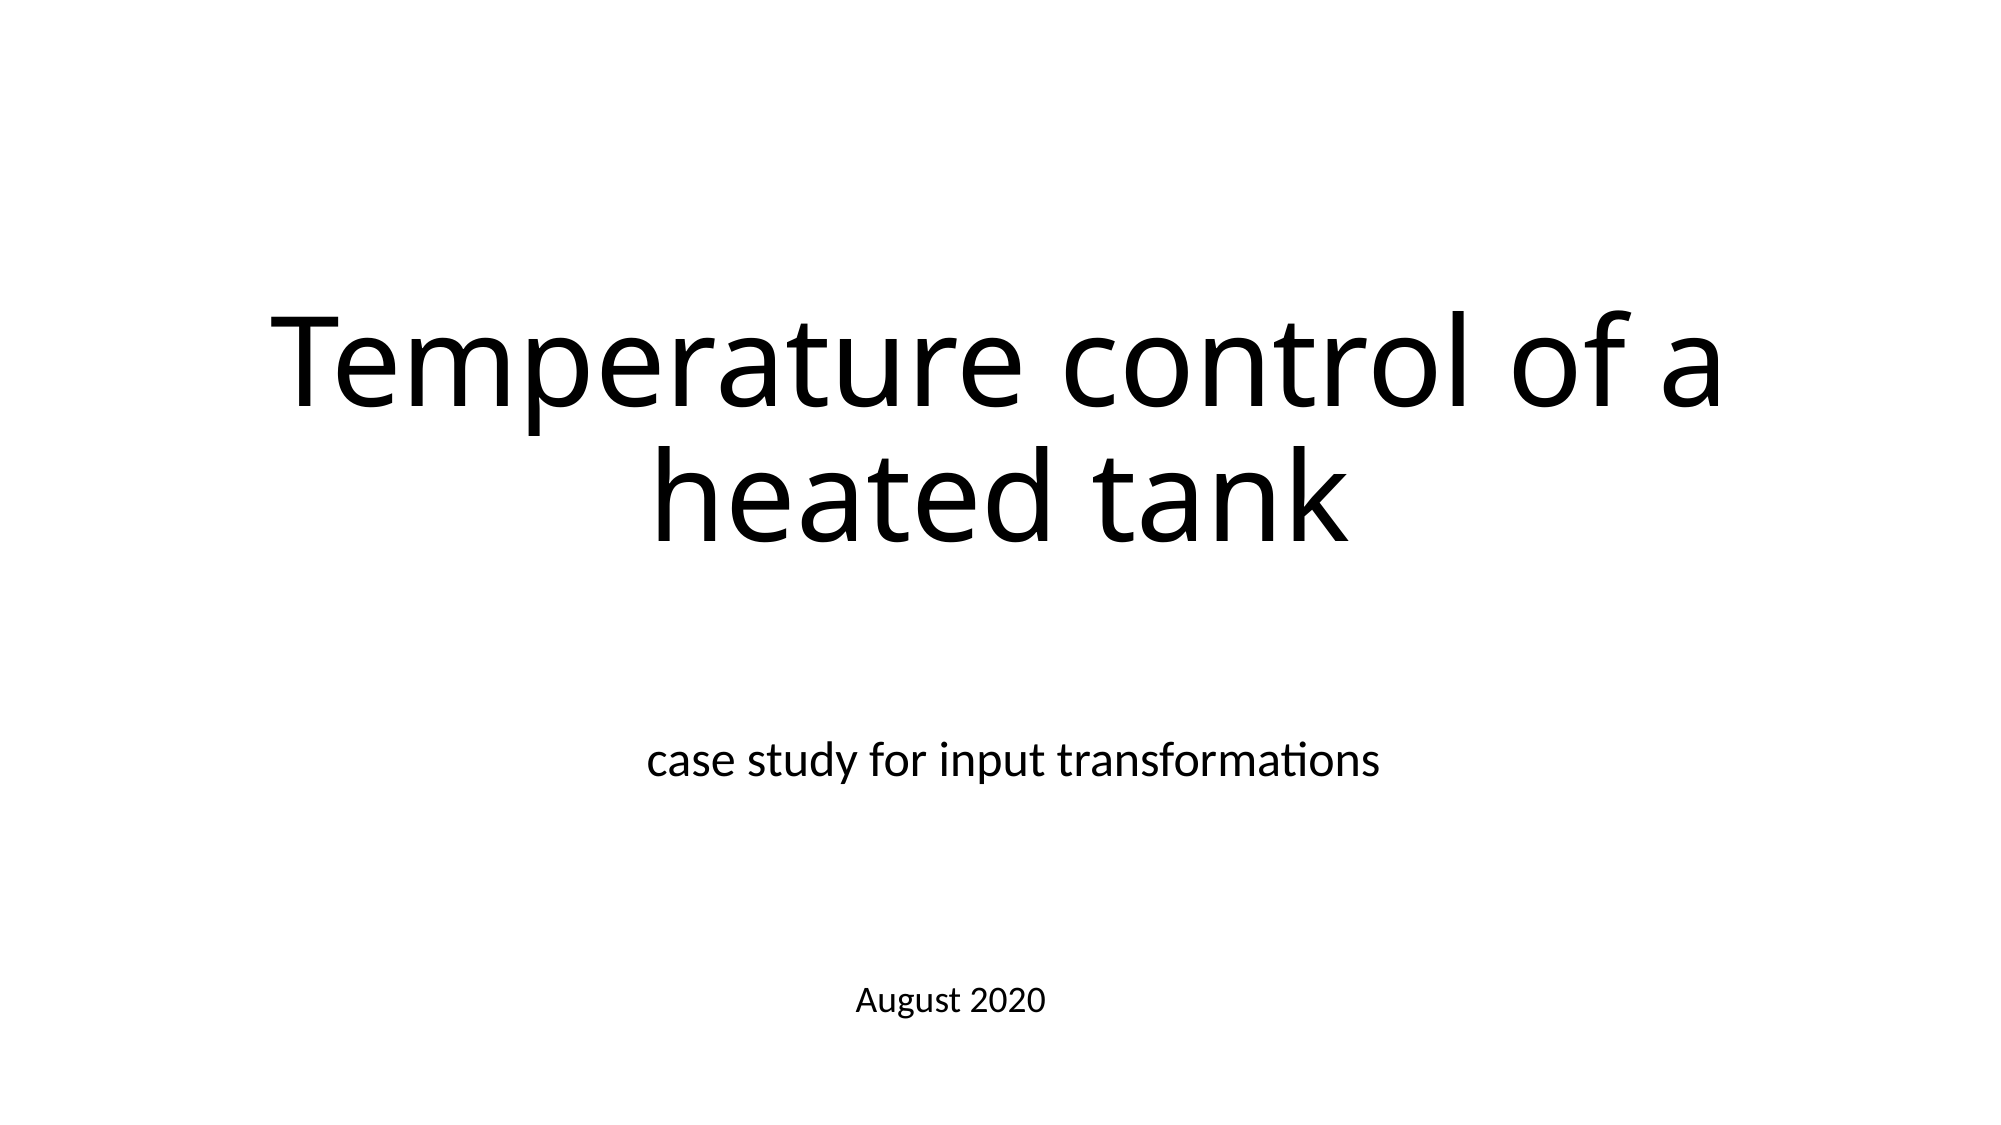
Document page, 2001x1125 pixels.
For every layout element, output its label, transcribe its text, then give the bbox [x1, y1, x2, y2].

text_box August 2020 [840, 967, 1235, 1028]
title Temperature control of a heated tank [249, 184, 1750, 576]
subtitle case study for input transformations [263, 726, 1764, 998]
